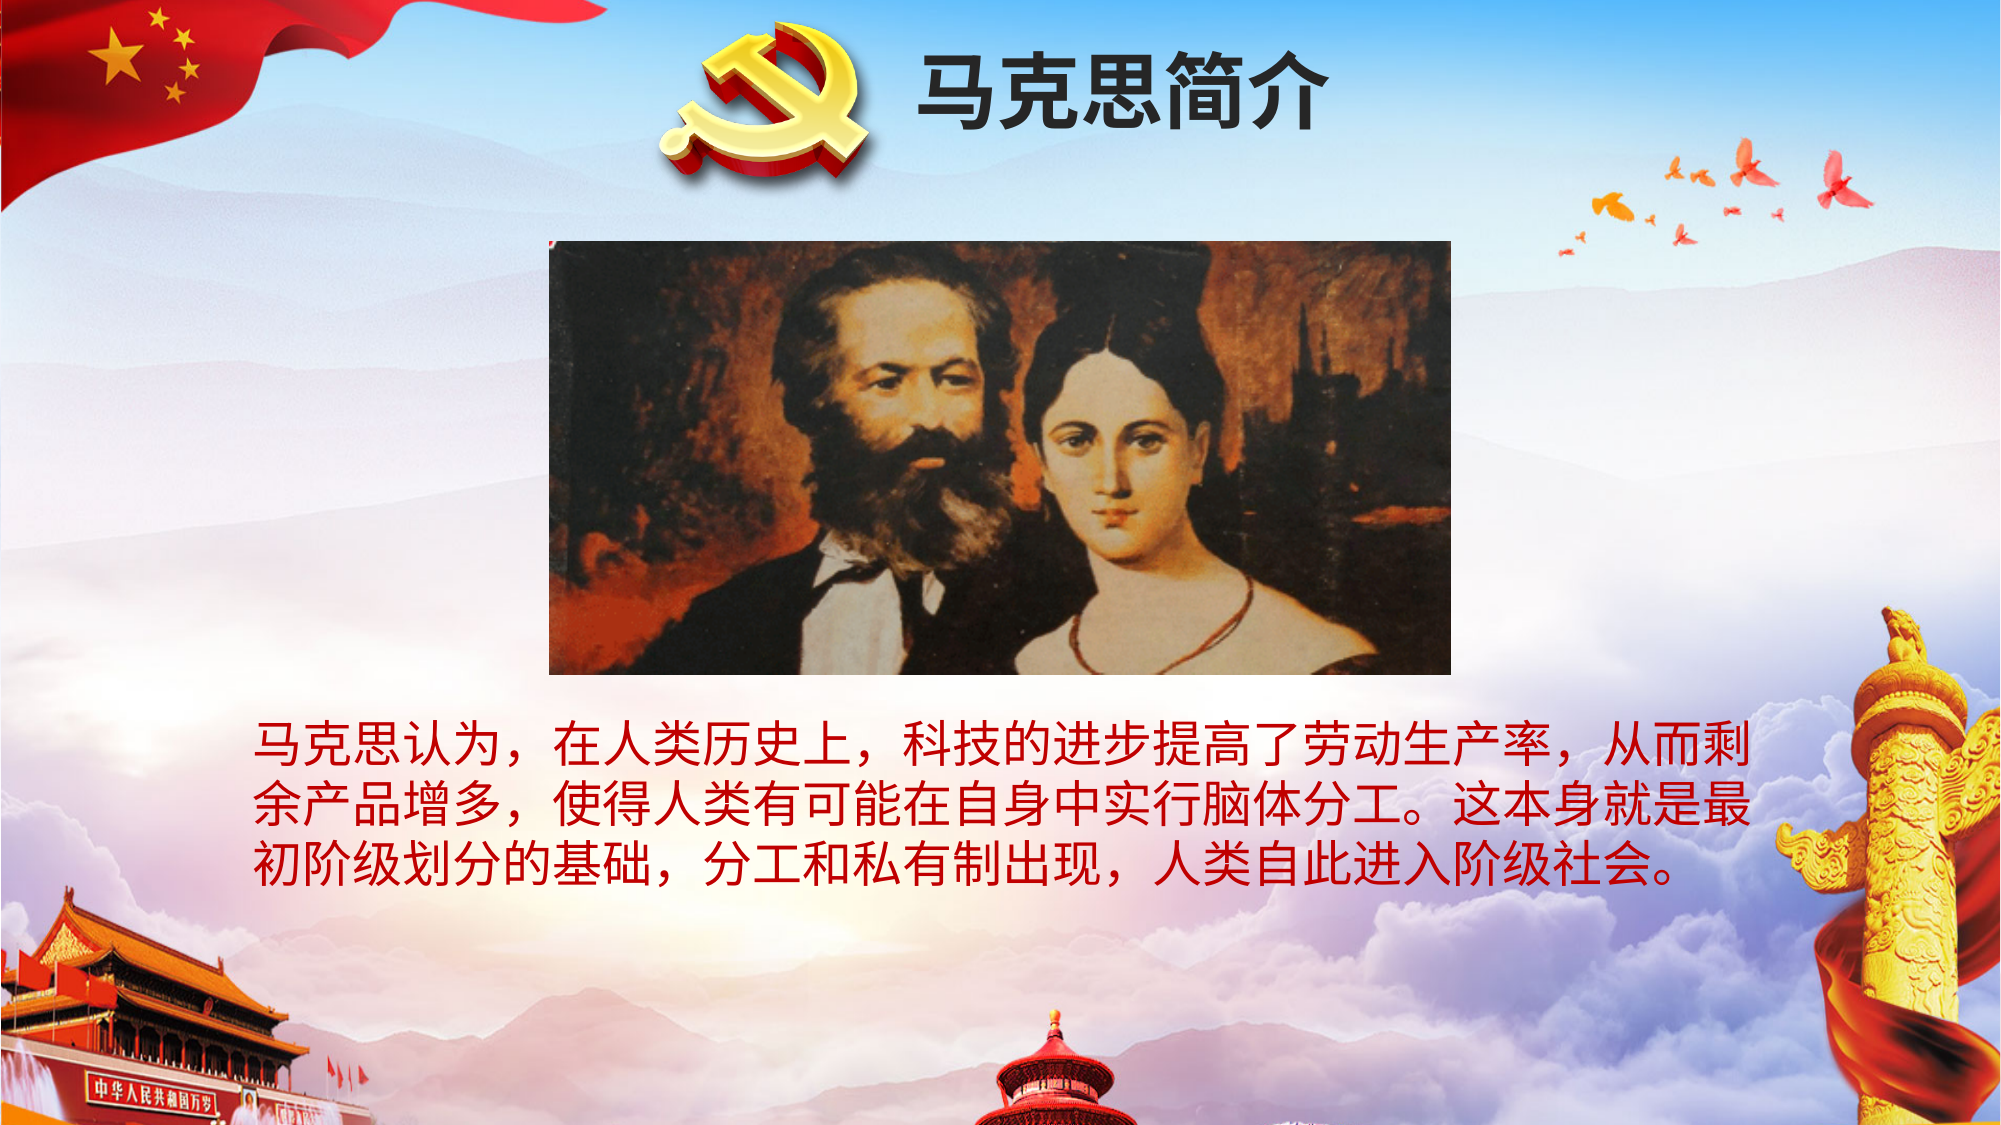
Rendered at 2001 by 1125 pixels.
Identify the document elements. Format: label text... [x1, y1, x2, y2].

text_box 马克思简介 [899, 32, 1346, 147]
text_box 马克思认为，在人类历史上，科技的进步提高了劳动生产率，从而剩余产品增多，使得人类有可能在自身中实行脑体分工。这本身就是最初阶级划分的基础，分工和私有制出现，人类自此进入阶级社会。 [237, 705, 1806, 900]
picture [0, 0, 2001, 1125]
